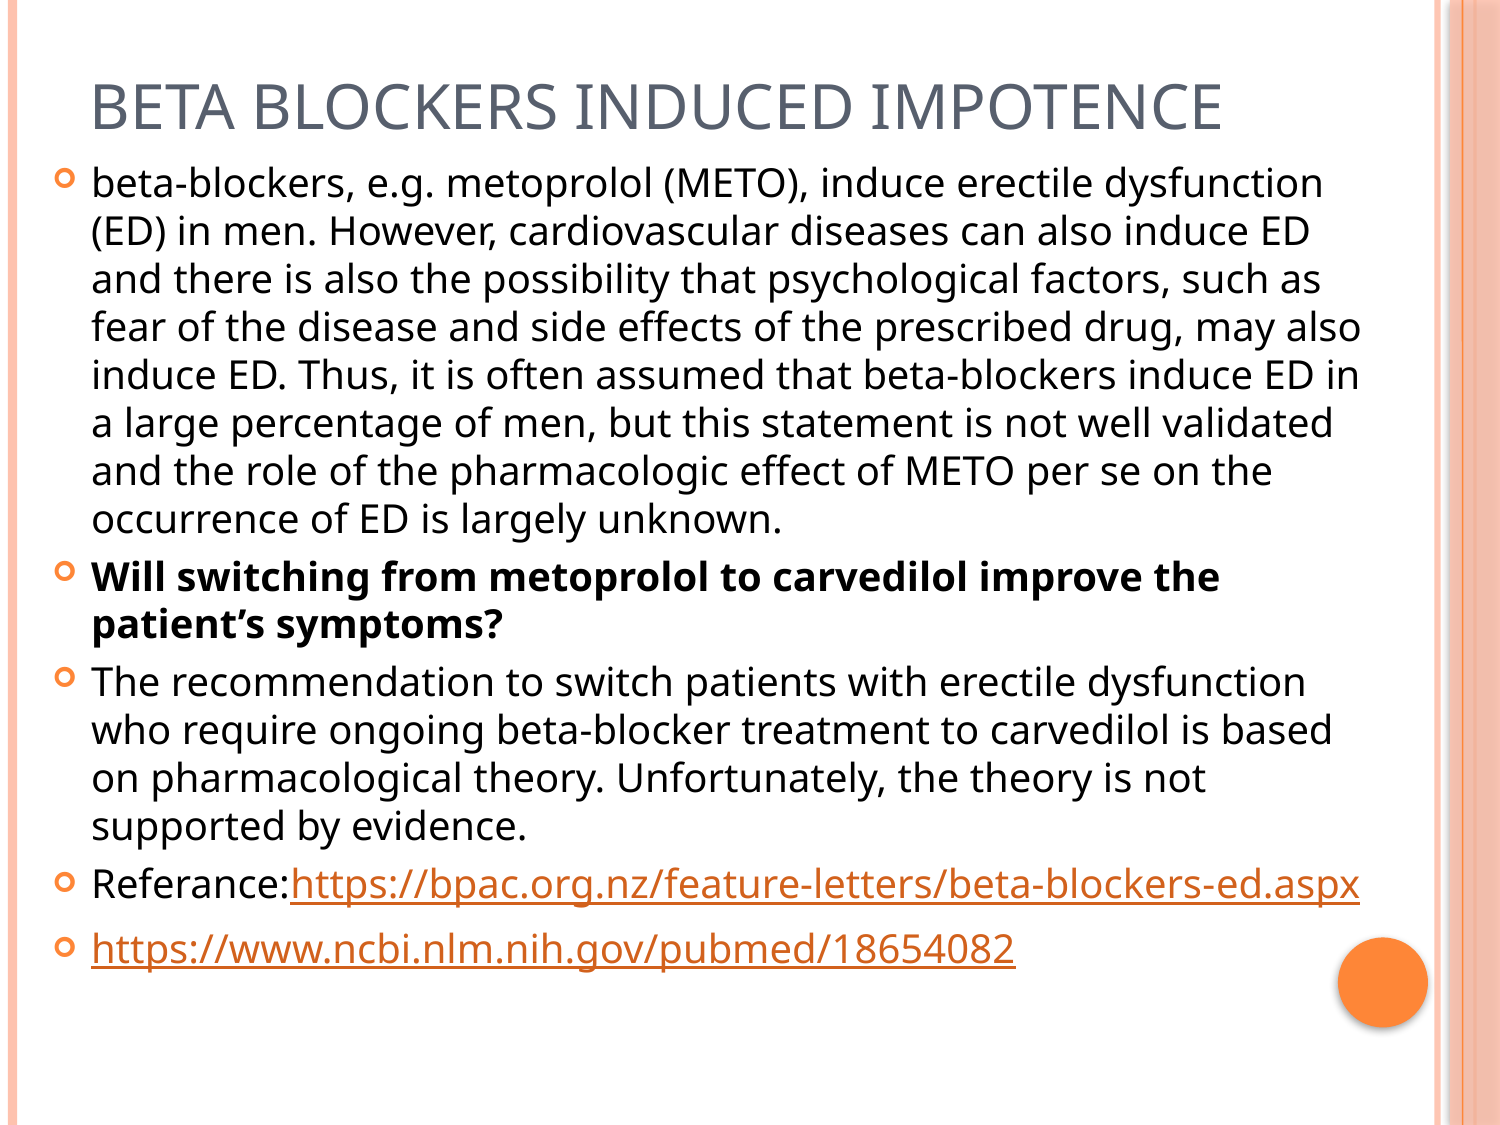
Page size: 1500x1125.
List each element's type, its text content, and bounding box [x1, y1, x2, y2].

title Beta blockers induced impotence [75, 37, 1300, 149]
list beta-blockers, e.g. metoprolol (METO), induce erectile dysfunction (ED) in men. However, cardiovascular diseases can also induce ED and there is also the possibility that psychological factors, such as fear of the disease and side effects of the prescribed drug, may also induce ED. Thus, it is often assumed that beta-blockers induce ED in a large percentage of men, but this statement is not well validated and the role of the pharmacologic effect of METO per se on the occurrence of ED is largely unknown. Will switching from metoprolol to carvedilol improve the patient’s symptoms? The recommendation to switch patients with erectile dysfunction who require ongoing beta-blocker treatment to carvedilol is based on pharmacological theory. Unfortunately, the theory is not supported by evidence. Referance:https://bpac.org.nz/feature-letters/beta-blockers-ed.aspx https://www.ncbi.nlm.nih.gov/pubmed/18654082 [37, 149, 1388, 1062]
